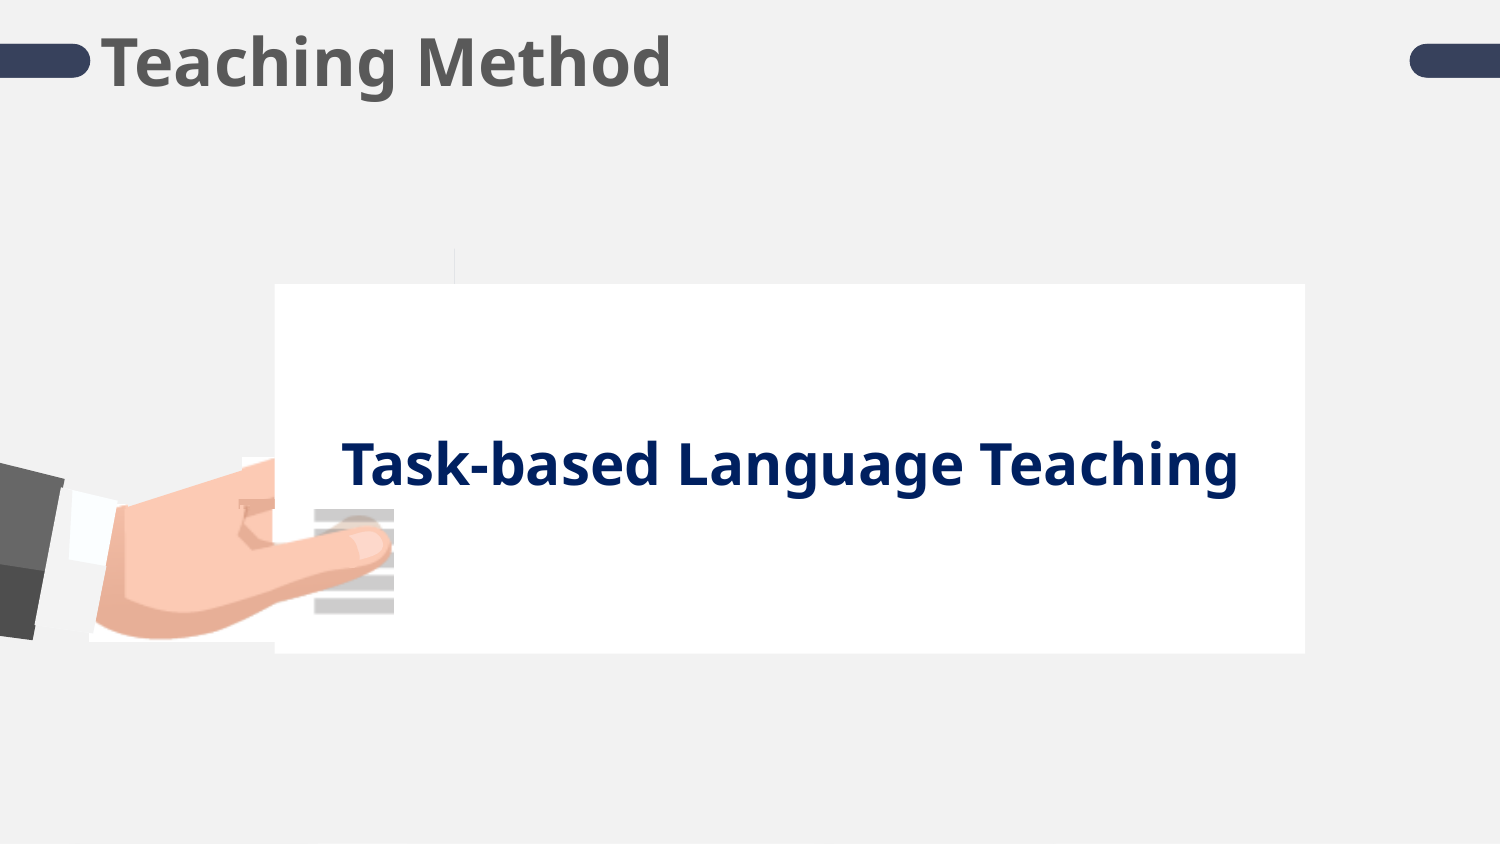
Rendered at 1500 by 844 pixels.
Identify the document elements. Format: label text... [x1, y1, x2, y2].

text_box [0, 179, 1306, 816]
text_box Teaching Method [100, 28, 857, 91]
text_box [1409, 41, 1500, 80]
text_box [0, 41, 93, 80]
